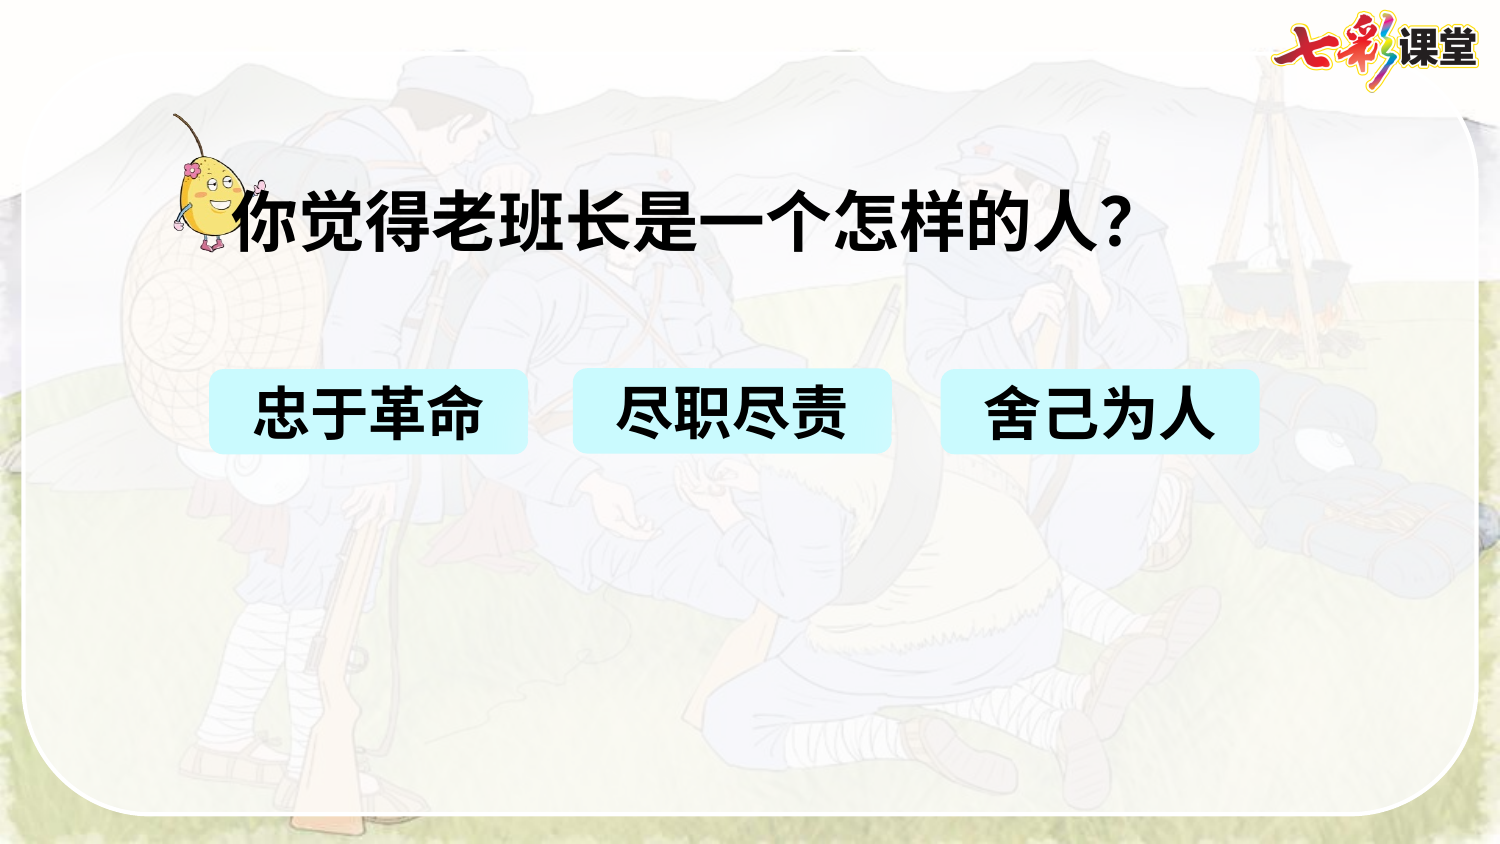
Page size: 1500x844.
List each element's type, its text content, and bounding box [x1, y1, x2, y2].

text_box 忠于革命 [207, 366, 528, 457]
text_box 尽职尽责 [570, 366, 893, 456]
text_box 舍己为人 [938, 366, 1262, 457]
text_box 你觉得老班长是一个怎样的人？ [143, 150, 1266, 266]
picture [0, 0, 1500, 844]
